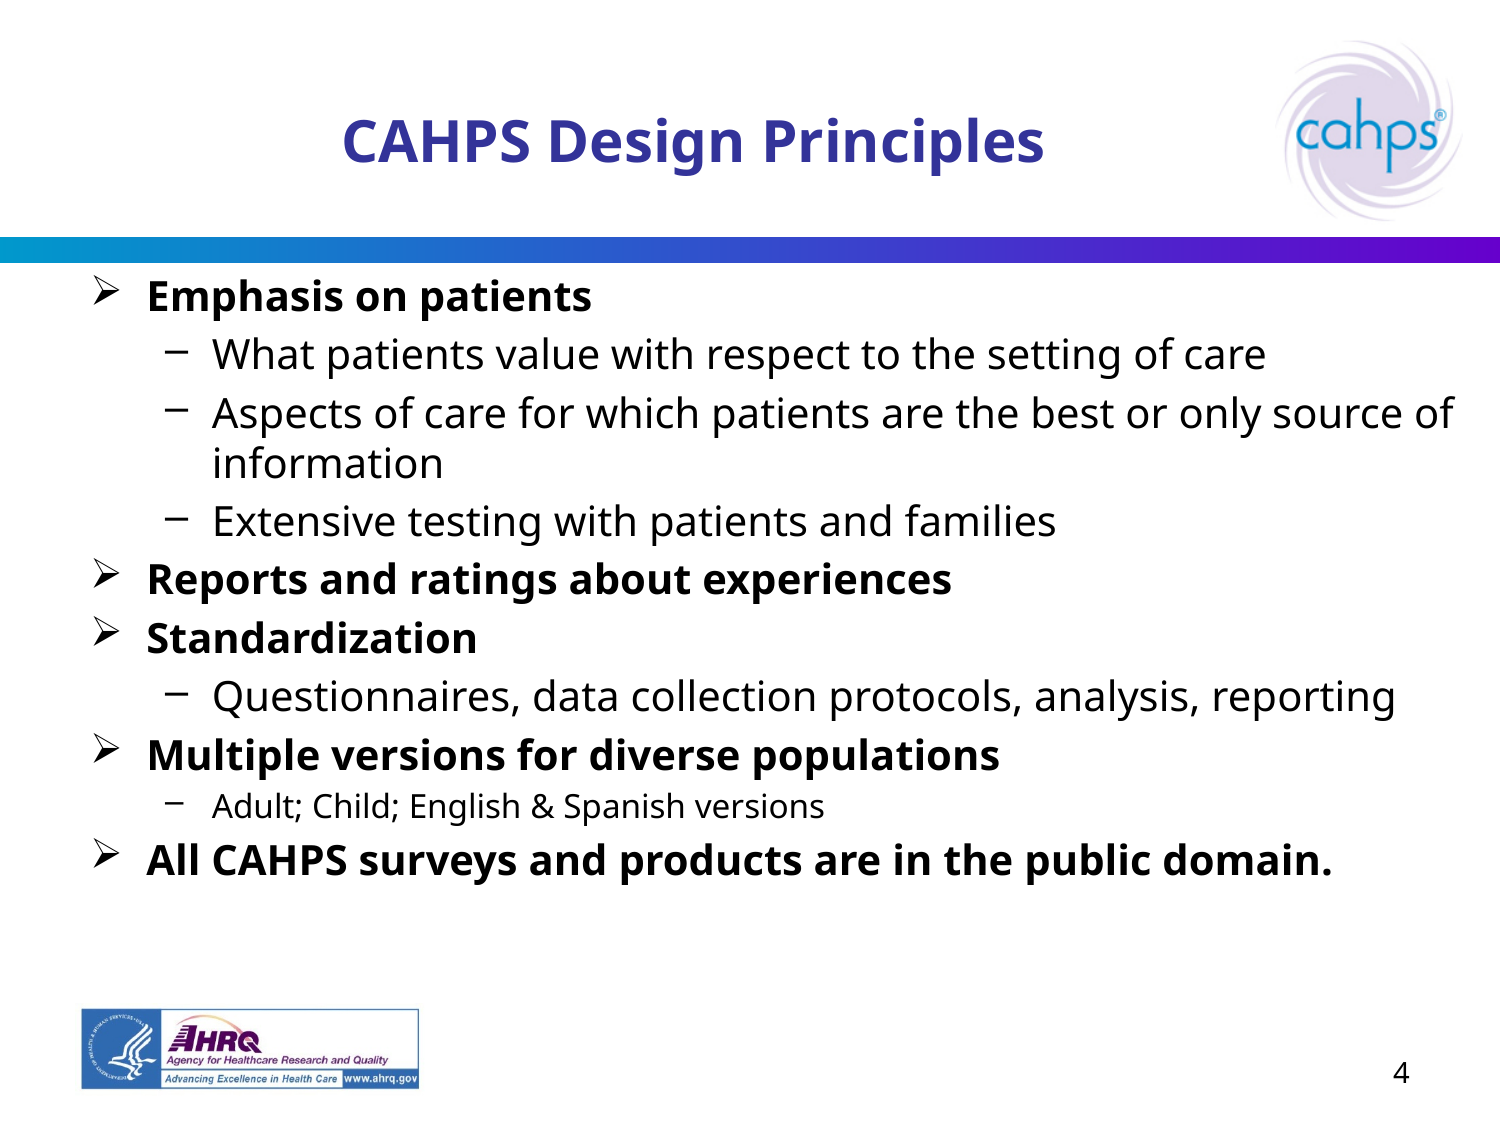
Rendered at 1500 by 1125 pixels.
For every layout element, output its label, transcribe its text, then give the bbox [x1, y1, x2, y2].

picture [1275, 37, 1463, 225]
title CAHPS Design Principles [74, 44, 1313, 233]
picture [75, 1026, 425, 1096]
list Emphasis on patients What patients value with respect to the setting of care Aspects of care for which patients are the best or only source of information Extensive testing with patients and families Reports and ratings about experiences Standardization Questionnaires, data collection protocols, analysis, reporting Multiple versions for diverse populations Adult; Child; English & Spanish versions All CAHPS surveys and products are in the public domain. [74, 262, 1476, 1026]
slide_number 4 [1074, 1046, 1426, 1125]
